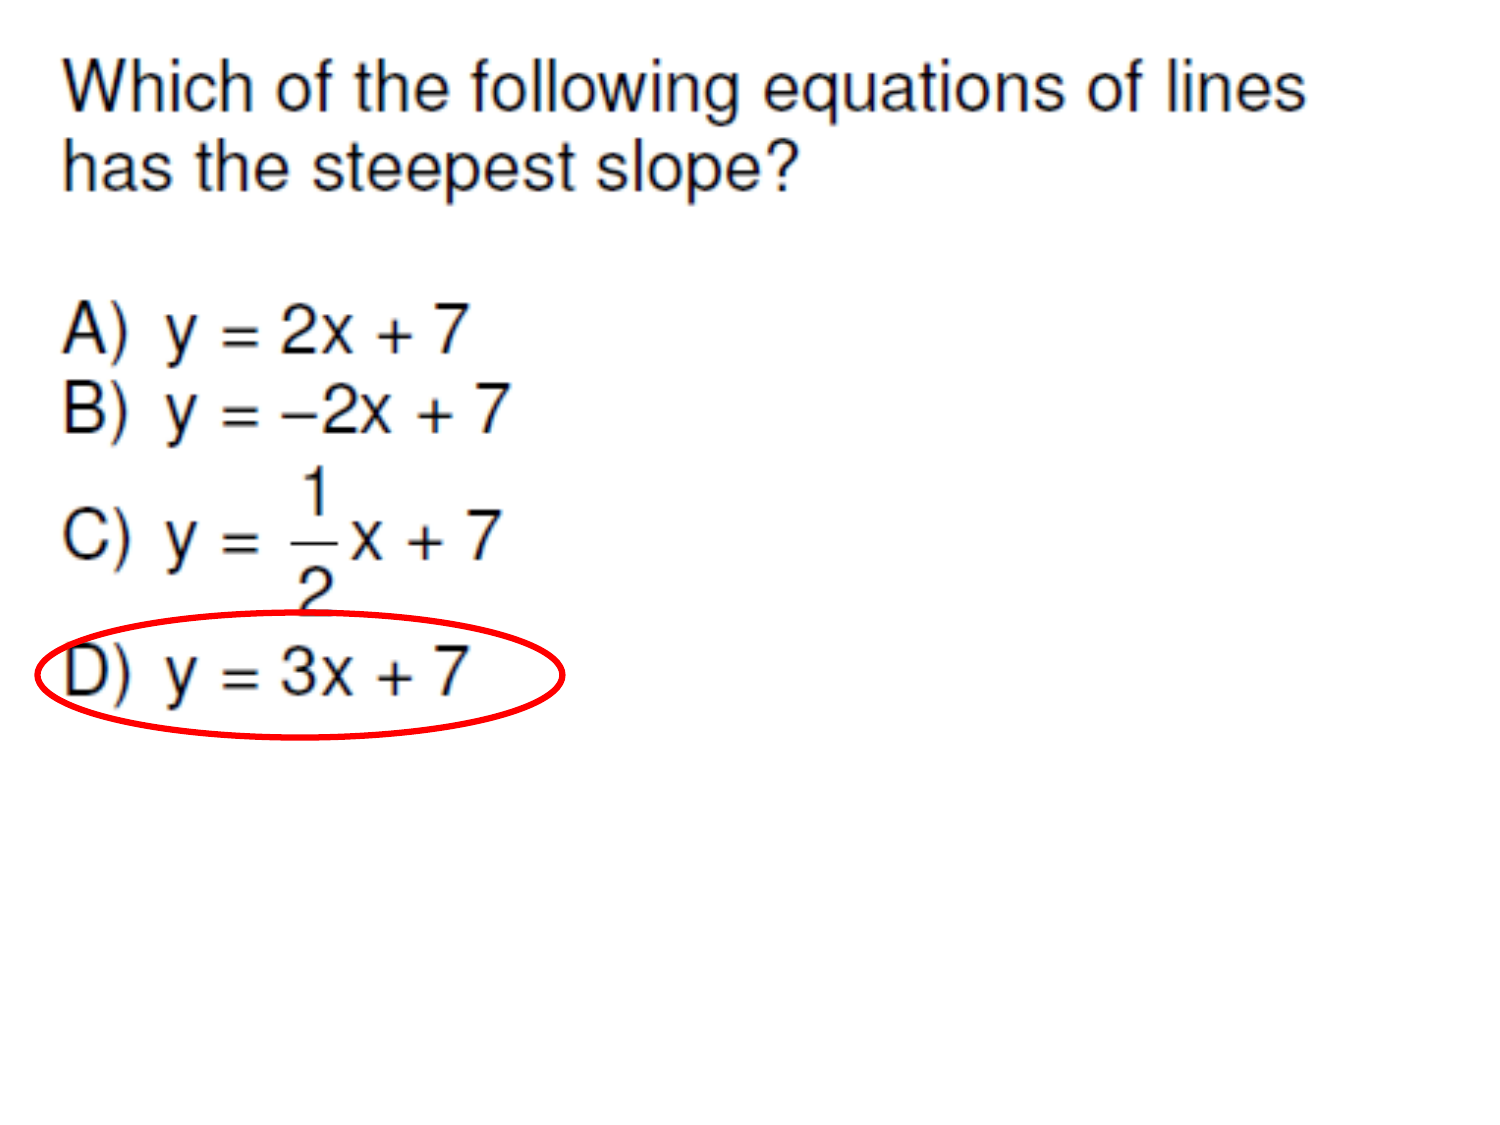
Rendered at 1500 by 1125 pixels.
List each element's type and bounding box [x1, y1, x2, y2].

picture [49, 24, 1427, 901]
text_box [35, 658, 44, 692]
